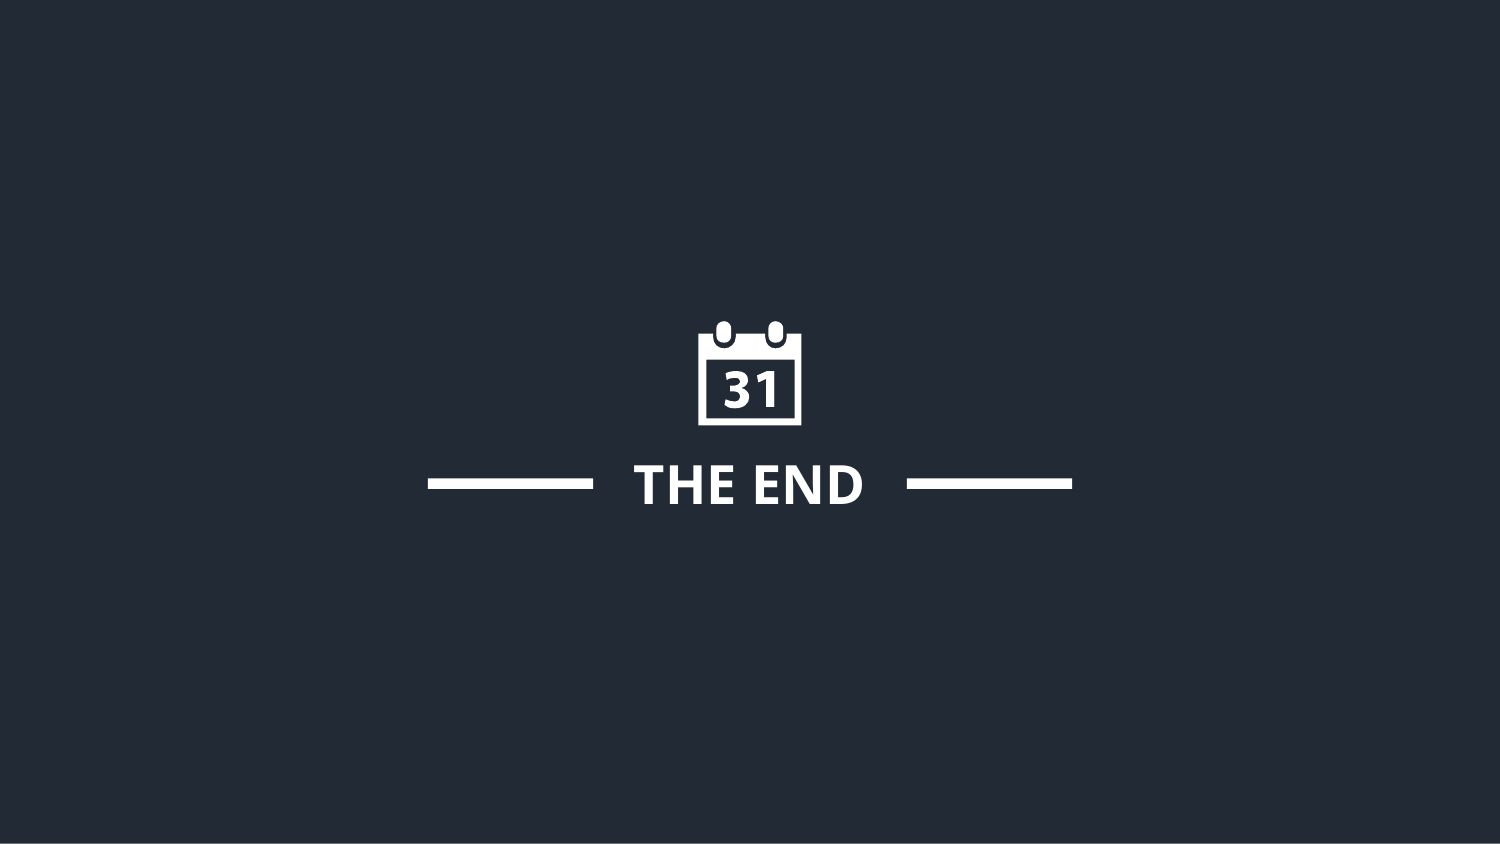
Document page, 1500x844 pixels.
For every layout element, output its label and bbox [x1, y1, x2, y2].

text_box [427, 320, 1073, 523]
text_box [0, 0, 1500, 844]
